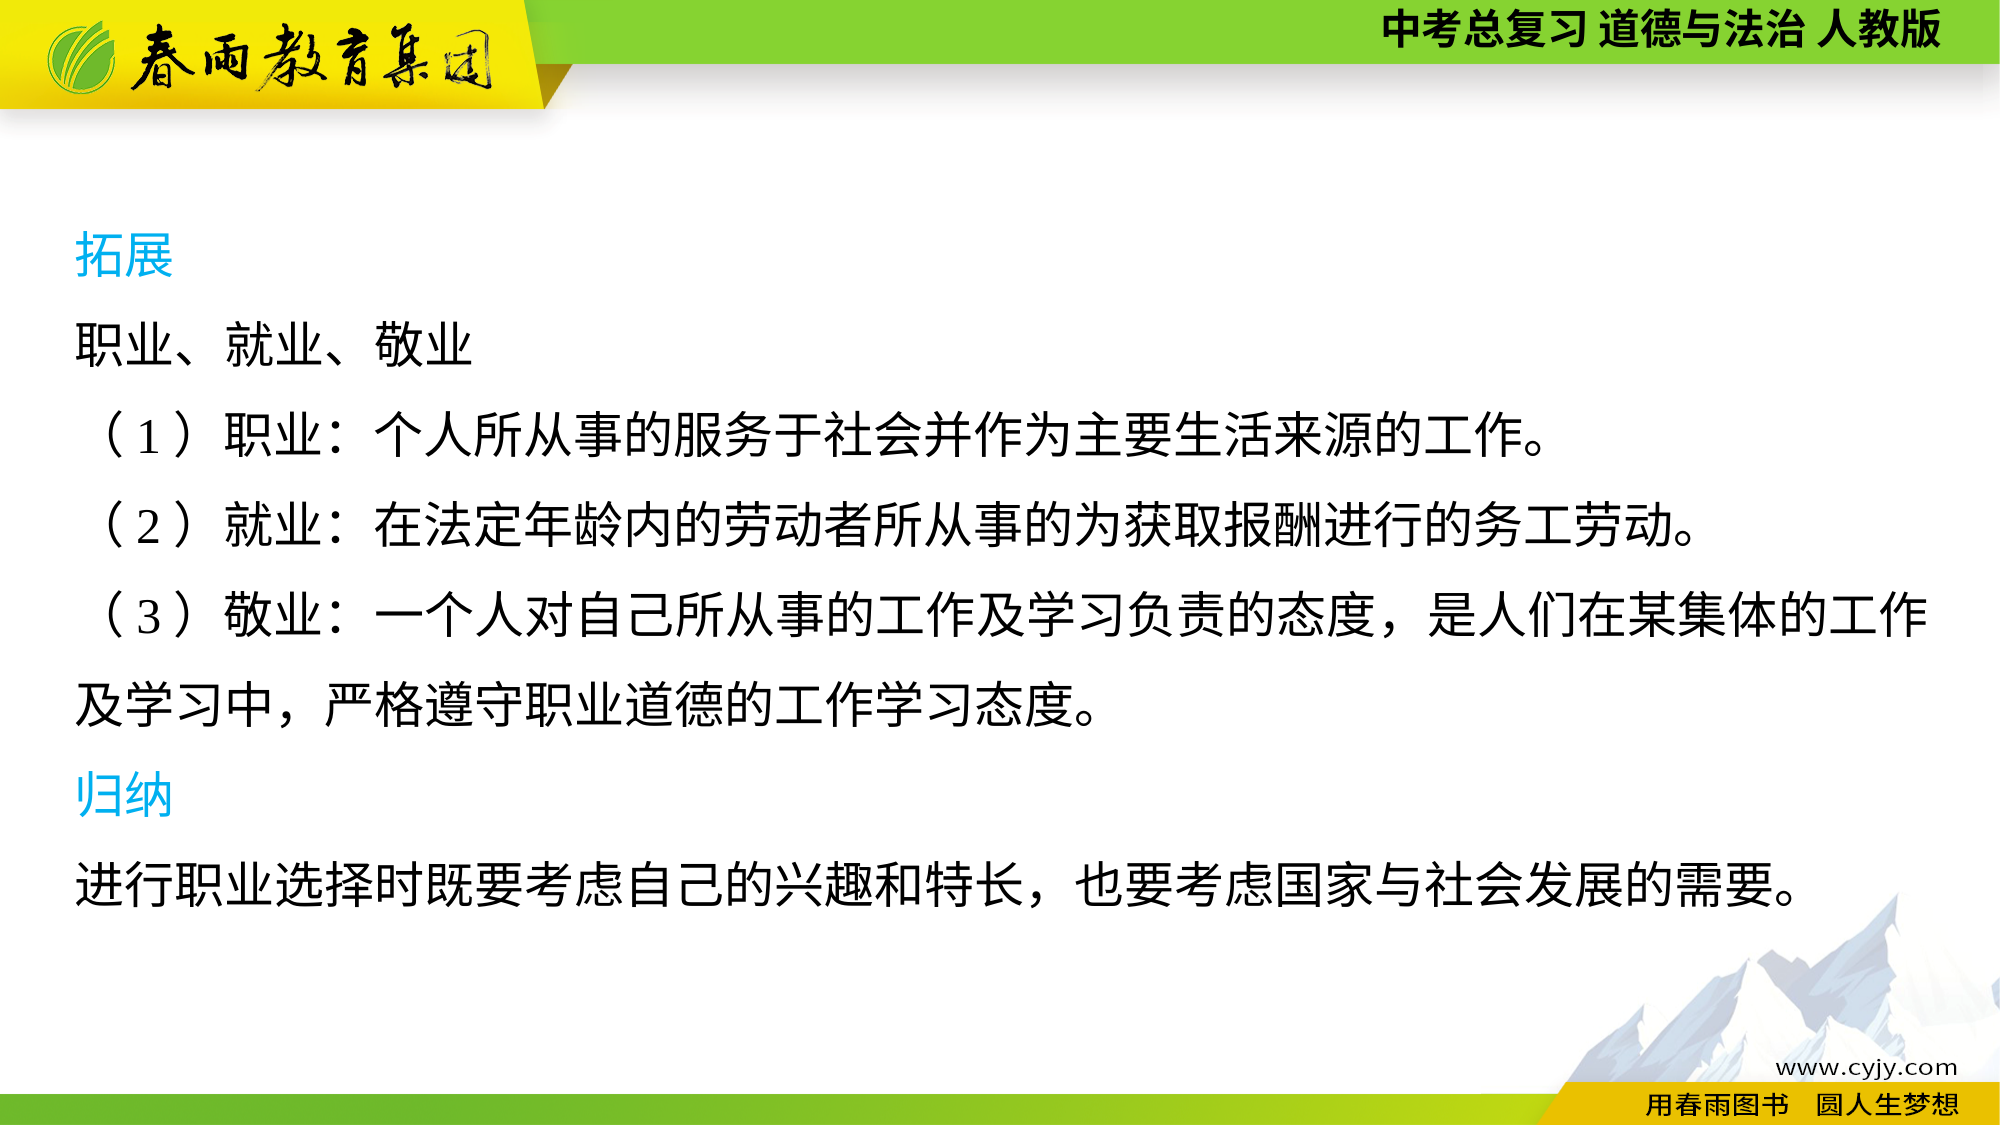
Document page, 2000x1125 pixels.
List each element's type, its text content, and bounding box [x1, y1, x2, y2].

list 拓展 职业、就业、敬业 （1）职业：个人所从事的服务于社会并作为主要生活来源的工作。 （2）就业：在法定年龄内的劳动者所从事的为获取报酬进行的务工劳动。 （3）敬业：一个人对自己所从事的工作及学习负责的态度，是人们在某集体的工作及学习中，严格遵守职业道德的工作学习态度。 归纳 进行职业选择时既要考虑自己的兴趣和特长，也要考虑国家与社会发展的需要。 [59, 186, 1944, 917]
picture [0, 0, 2000, 1125]
